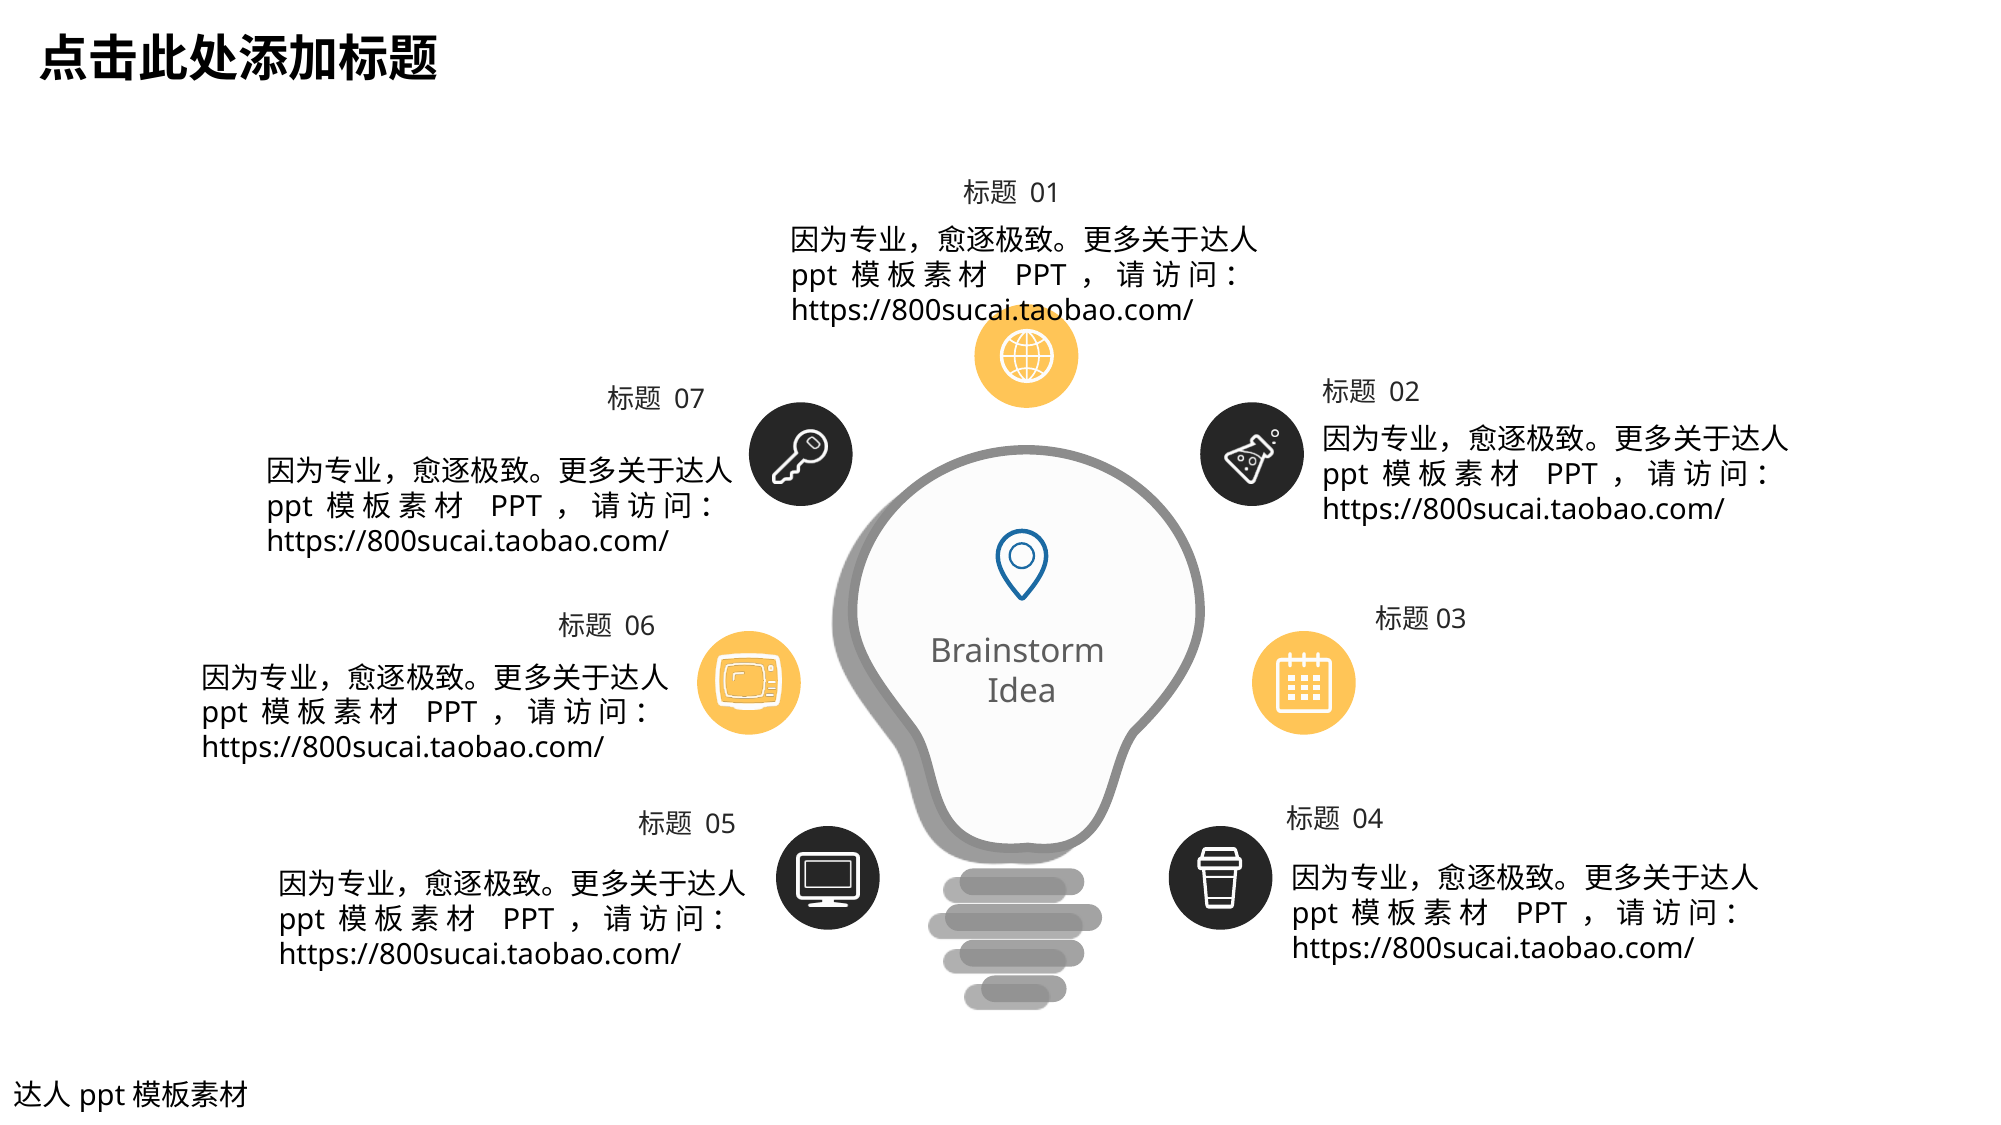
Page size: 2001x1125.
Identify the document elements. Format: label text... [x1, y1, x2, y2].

text_box [995, 528, 1049, 601]
text_box [981, 975, 1067, 1003]
text_box [852, 449, 1201, 849]
text_box [959, 939, 1085, 967]
text_box 标题 02 [1307, 366, 1436, 413]
picture [796, 851, 860, 908]
text_box [1200, 402, 1304, 506]
text_box 因为专业，愈逐极致。更多关于达人ppt模板素材 PPT，请访问：https://800sucai.taobao.com/ [776, 213, 1275, 334]
text_box 标题03 [1360, 593, 1482, 674]
text_box 标题 04 [1271, 794, 1399, 842]
text_box 标题 07 [592, 374, 721, 422]
text_box 因为专业，愈逐极致。更多关于达人ppt模板素材 PPT，请访问：https://800sucai.taobao.com/ [263, 858, 763, 978]
text_box [1168, 826, 1273, 930]
text_box 标题 06 [543, 601, 671, 649]
text_box [697, 631, 801, 735]
picture [715, 653, 783, 710]
picture [1275, 651, 1333, 714]
text_box 因为专业，愈逐极致。更多关于达人ppt模板素材 PPT，请访问：https://800sucai.taobao.com/ [251, 445, 751, 565]
text_box [945, 904, 1103, 931]
text_box [776, 826, 880, 930]
text_box Brainstorm Idea [915, 621, 1129, 717]
text_box 因为专业，愈逐极致。更多关于达人ppt模板素材 PPT，请访问：https://800sucai.taobao.com/ [1276, 852, 1776, 972]
text_box [1252, 631, 1356, 735]
picture [772, 429, 828, 485]
picture [1223, 429, 1280, 485]
text_box [974, 334, 1079, 408]
text_box 达人ppt模板素材 [0, 1069, 264, 1119]
text_box [1197, 847, 1243, 909]
text_box [1008, 542, 1036, 570]
text_box [749, 402, 853, 506]
text_box [959, 868, 1085, 896]
text_box [999, 334, 1054, 384]
text_box 因为专业，愈逐极致。更多关于达人ppt模板素材 PPT，请访问：https://800sucai.taobao.com/ [1307, 413, 1807, 533]
text_box 标题 05 [623, 799, 752, 847]
text_box 点击此处添加标题 [23, 18, 465, 94]
text_box 因为专业，愈逐极致。更多关于达人ppt模板素材 PPT，请访问：https://800sucai.taobao.com/ [186, 651, 686, 772]
text_box 标题 01 [948, 168, 1077, 213]
